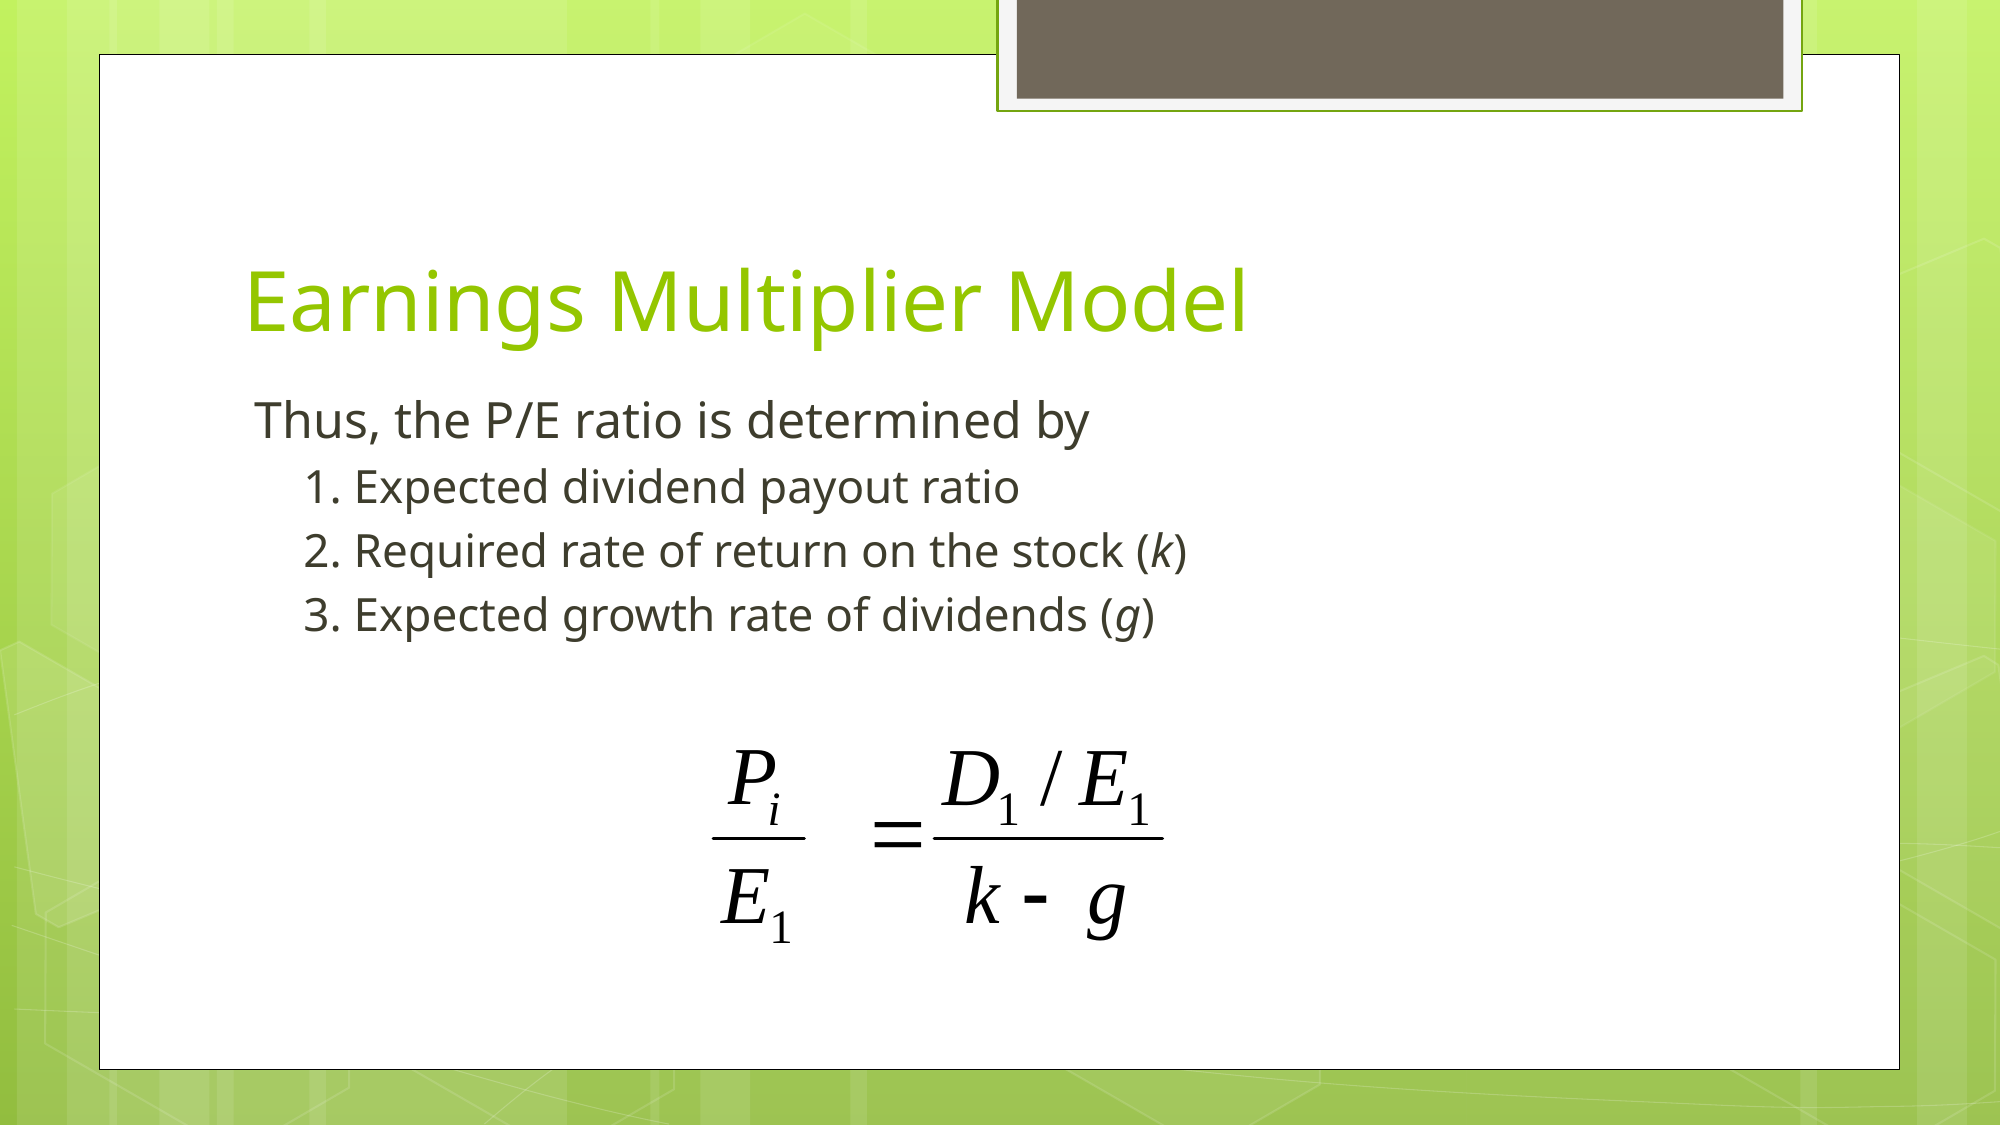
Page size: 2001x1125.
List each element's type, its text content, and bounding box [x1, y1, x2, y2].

list Thus, the P/E ratio is determined by 1. Expected dividend payout ratio 2. Required rate of return on the stock (k) 3. Expected growth rate of dividends (g) [228, 381, 1711, 957]
title Earnings Multiplier Model [228, 168, 1765, 357]
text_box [699, 721, 1177, 971]
